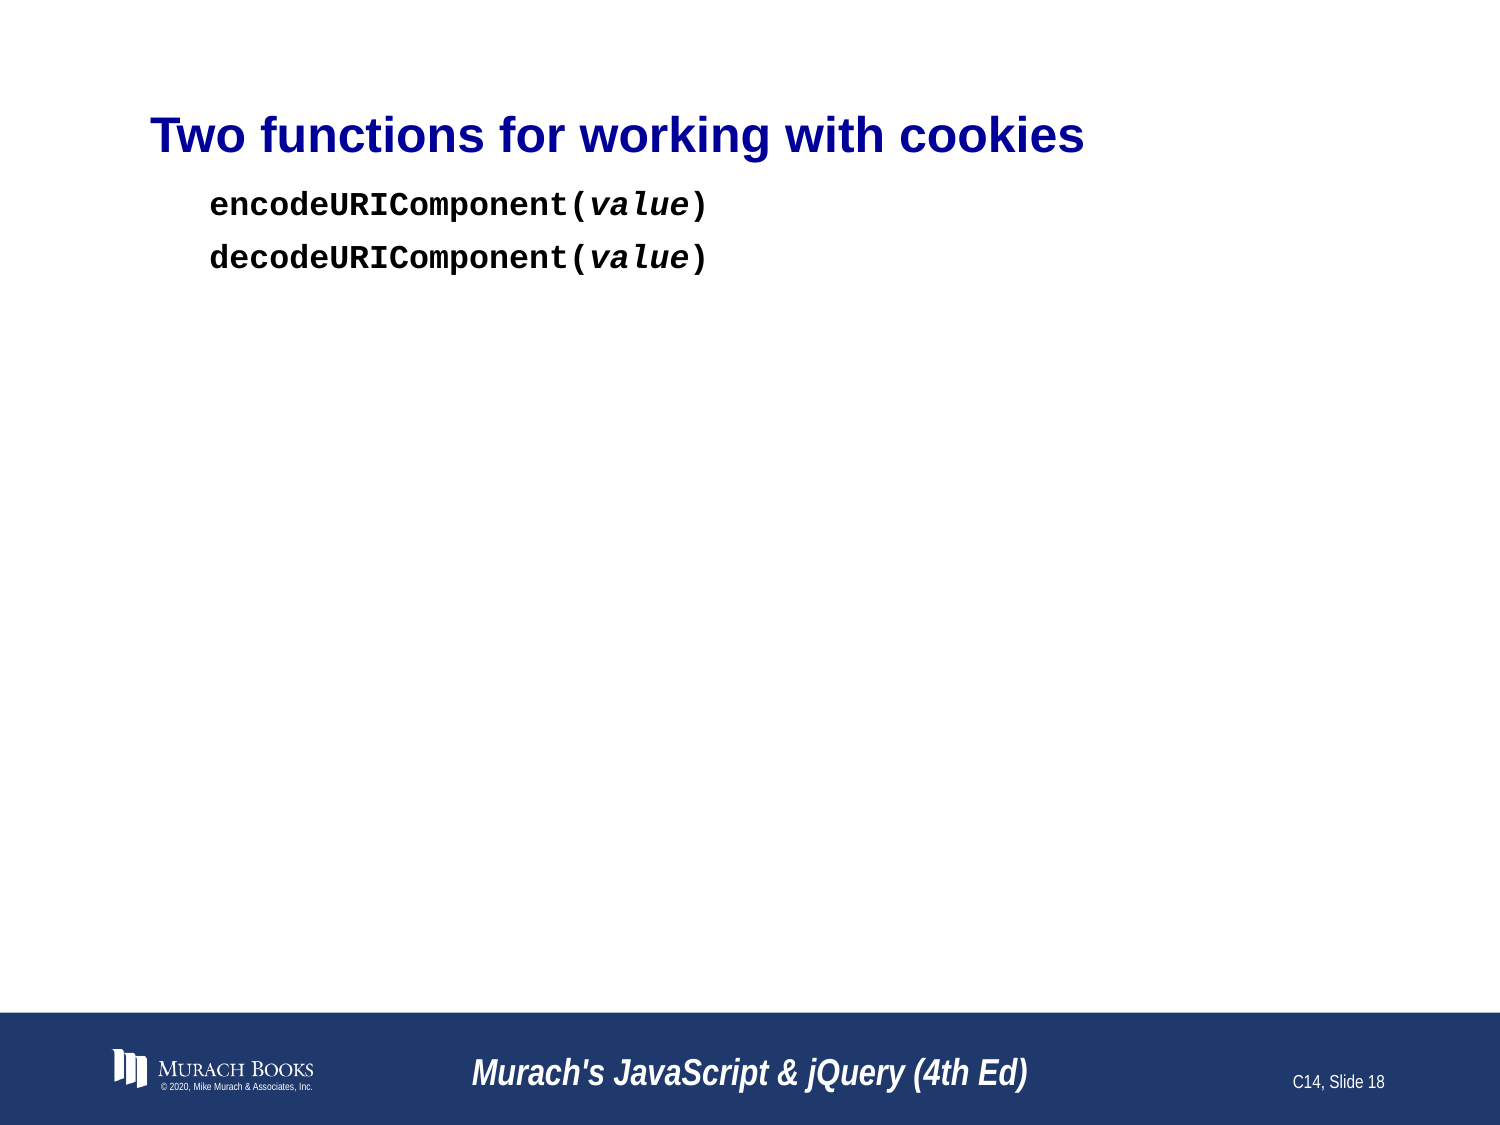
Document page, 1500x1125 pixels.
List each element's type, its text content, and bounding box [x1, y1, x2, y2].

slide_number C14, Slide 18 [1087, 1025, 1400, 1100]
title Two functions for working with cookies [150, 102, 1350, 164]
slide_number Murach's JavaScript & jQuery (4th Ed) [463, 1025, 1050, 1100]
footer © 2020, Mike Murach & Associates, Inc. [12, 1025, 463, 1100]
list encodeURIComponent(value) decodeURIComponent(value) [137, 174, 1350, 975]
